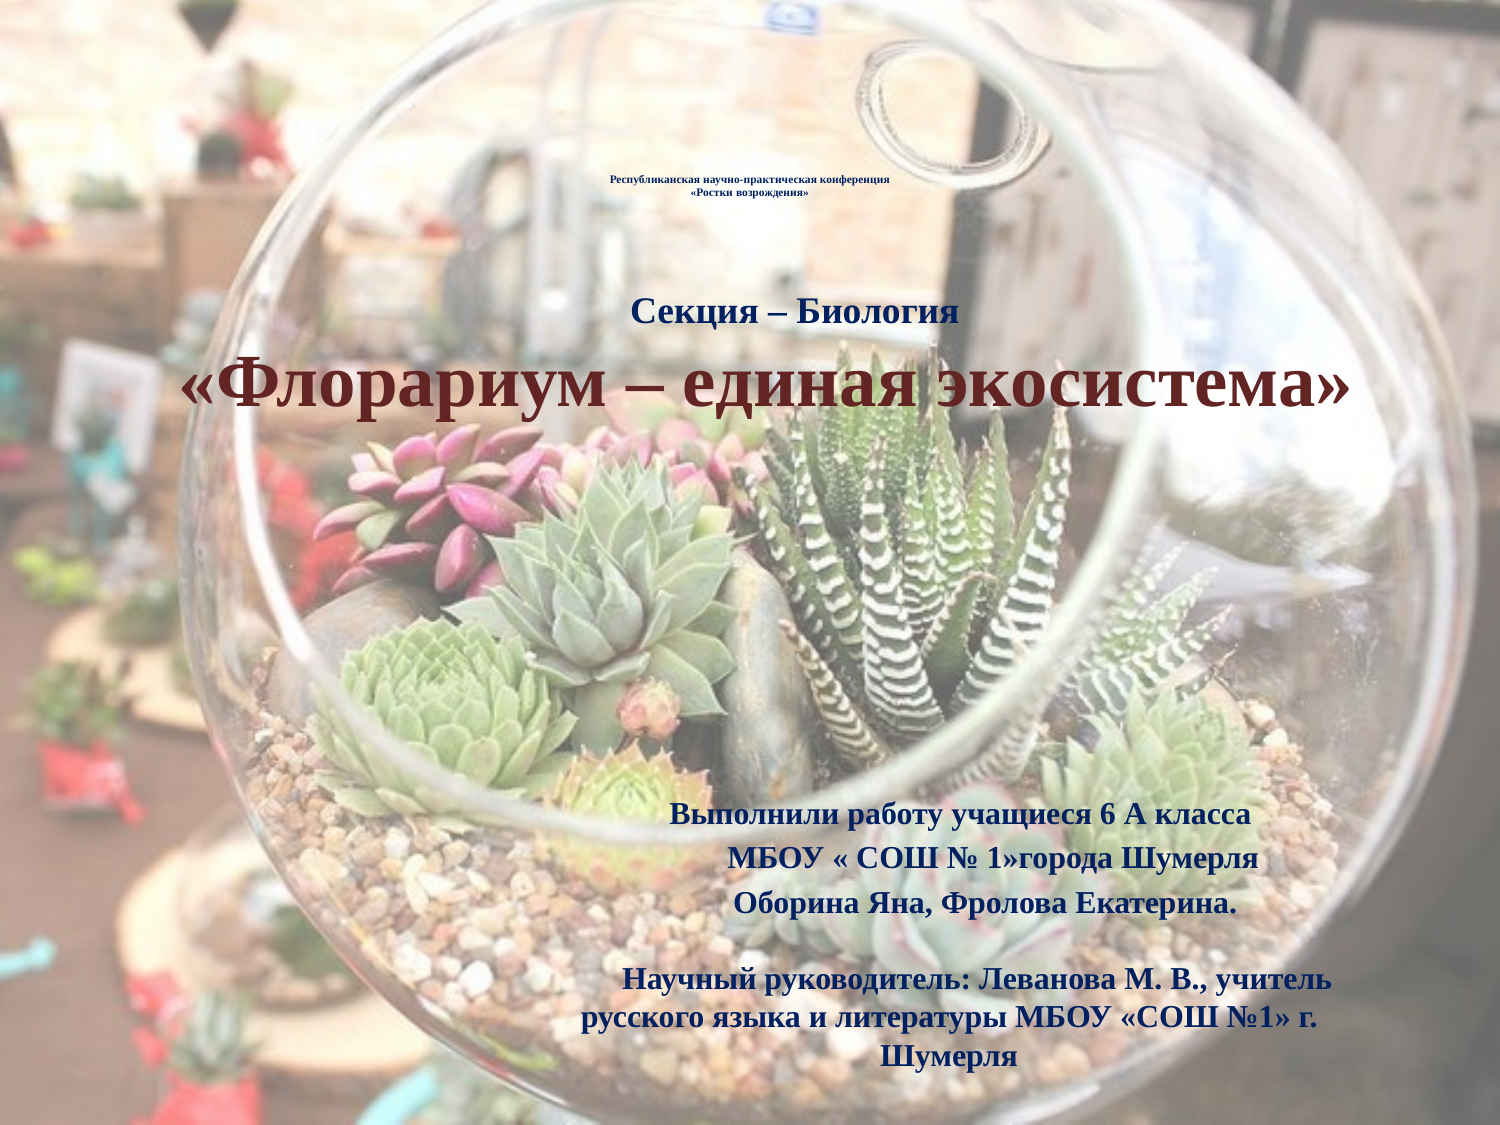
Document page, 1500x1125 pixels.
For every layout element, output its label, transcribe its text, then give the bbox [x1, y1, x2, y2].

subtitle Выполнили работу учащиеся 6 А класса МБОУ « СОШ № 1»города Шумерля Оборина Яна, Фролова Екатерина. Научный руководитель: Леванова М. В., учитель русского языка и литературы МБОУ «СОШ №1» г. Шумерля [515, 785, 1383, 1125]
text_box Секция – Биология «Флорариум – единая экосистема» [117, 278, 1407, 474]
title Республиканская научно-практическая конференция «Ростки возрождения» [112, 164, 1388, 235]
